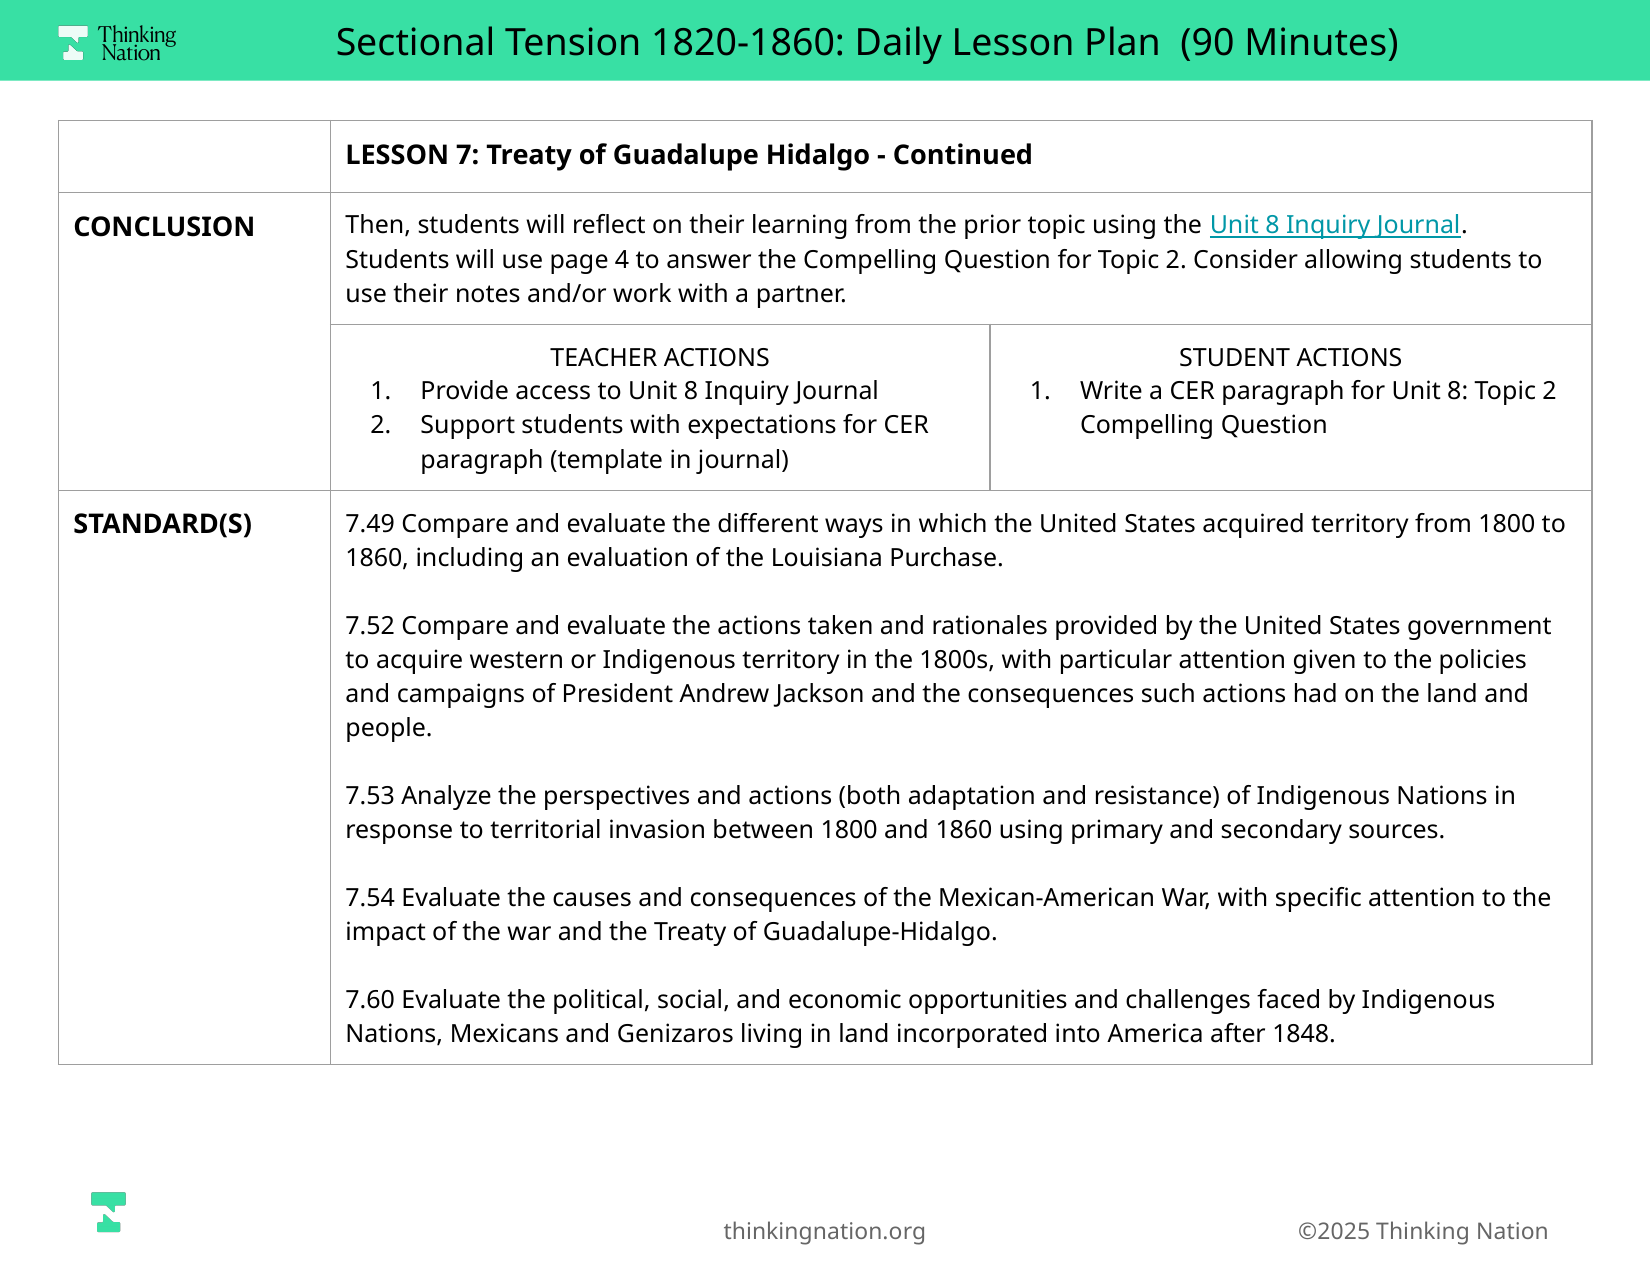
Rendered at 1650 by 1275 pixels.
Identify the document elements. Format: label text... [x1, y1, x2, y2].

table_cell Then, students will reflect on their learning from the prior topic using the Unit 8 Inquiry Journal. Students will use page 4 to answer the Compelling Question for Topic 2. Consider allowing students to use their notes and/or work with a partner. [331, 193, 1591, 324]
text_box thinkingnation.org [629, 1200, 1021, 1240]
text_box Sectional Tension 1820-1860: Daily Lesson Plan (90 Minutes) [0, 0, 1650, 81]
picture [80, 1184, 136, 1240]
table_cell STANDARD(S) [59, 491, 330, 1064]
text_box ©2025 Thinking Nation [1174, 1200, 1566, 1240]
table_cell TEACHER ACTIONS Provide access to Unit 8 Inquiry Journal Support students with expectations for CER paragraph (template in journal) [331, 325, 989, 490]
picture [45, 14, 180, 85]
table_header [59, 121, 330, 192]
table_cell 7.49 Compare and evaluate the different ways in which the United States acquired territory from 1800 to 1860, including an evaluation of the Louisiana Purchase. 7.52 Compare and evaluate the actions taken and rationales provided by the United States government to acquire western or Indigenous territory in the 1800s, with particular attention given to the policies and campaigns of President Andrew Jackson and the consequences such actions had on the land and people. 7.53 Analyze the perspectives and actions (both adaptation and resistance) of Indigenous Nations in response to territorial invasion between 1800 and 1860 using primary and secondary sources. 7.54 Evaluate the causes and consequences of the Mexican-American War, with specific attention to the impact of the war and the Treaty of Guadalupe-Hidalgo. 7.60 Evaluate the political, social, and economic opportunities and challenges faced by Indigenous Nations, Mexicans and Genizaros living in land incorporated into America after 1848. [331, 491, 1591, 1064]
table_header LESSON 7: Treaty of Guadalupe Hidalgo - Continued [331, 121, 1591, 192]
table_cell CONCLUSION [59, 193, 330, 490]
table_cell STUDENT ACTIONS Write a CER paragraph for Unit 8: Topic 2 Compelling Question [991, 325, 1591, 490]
